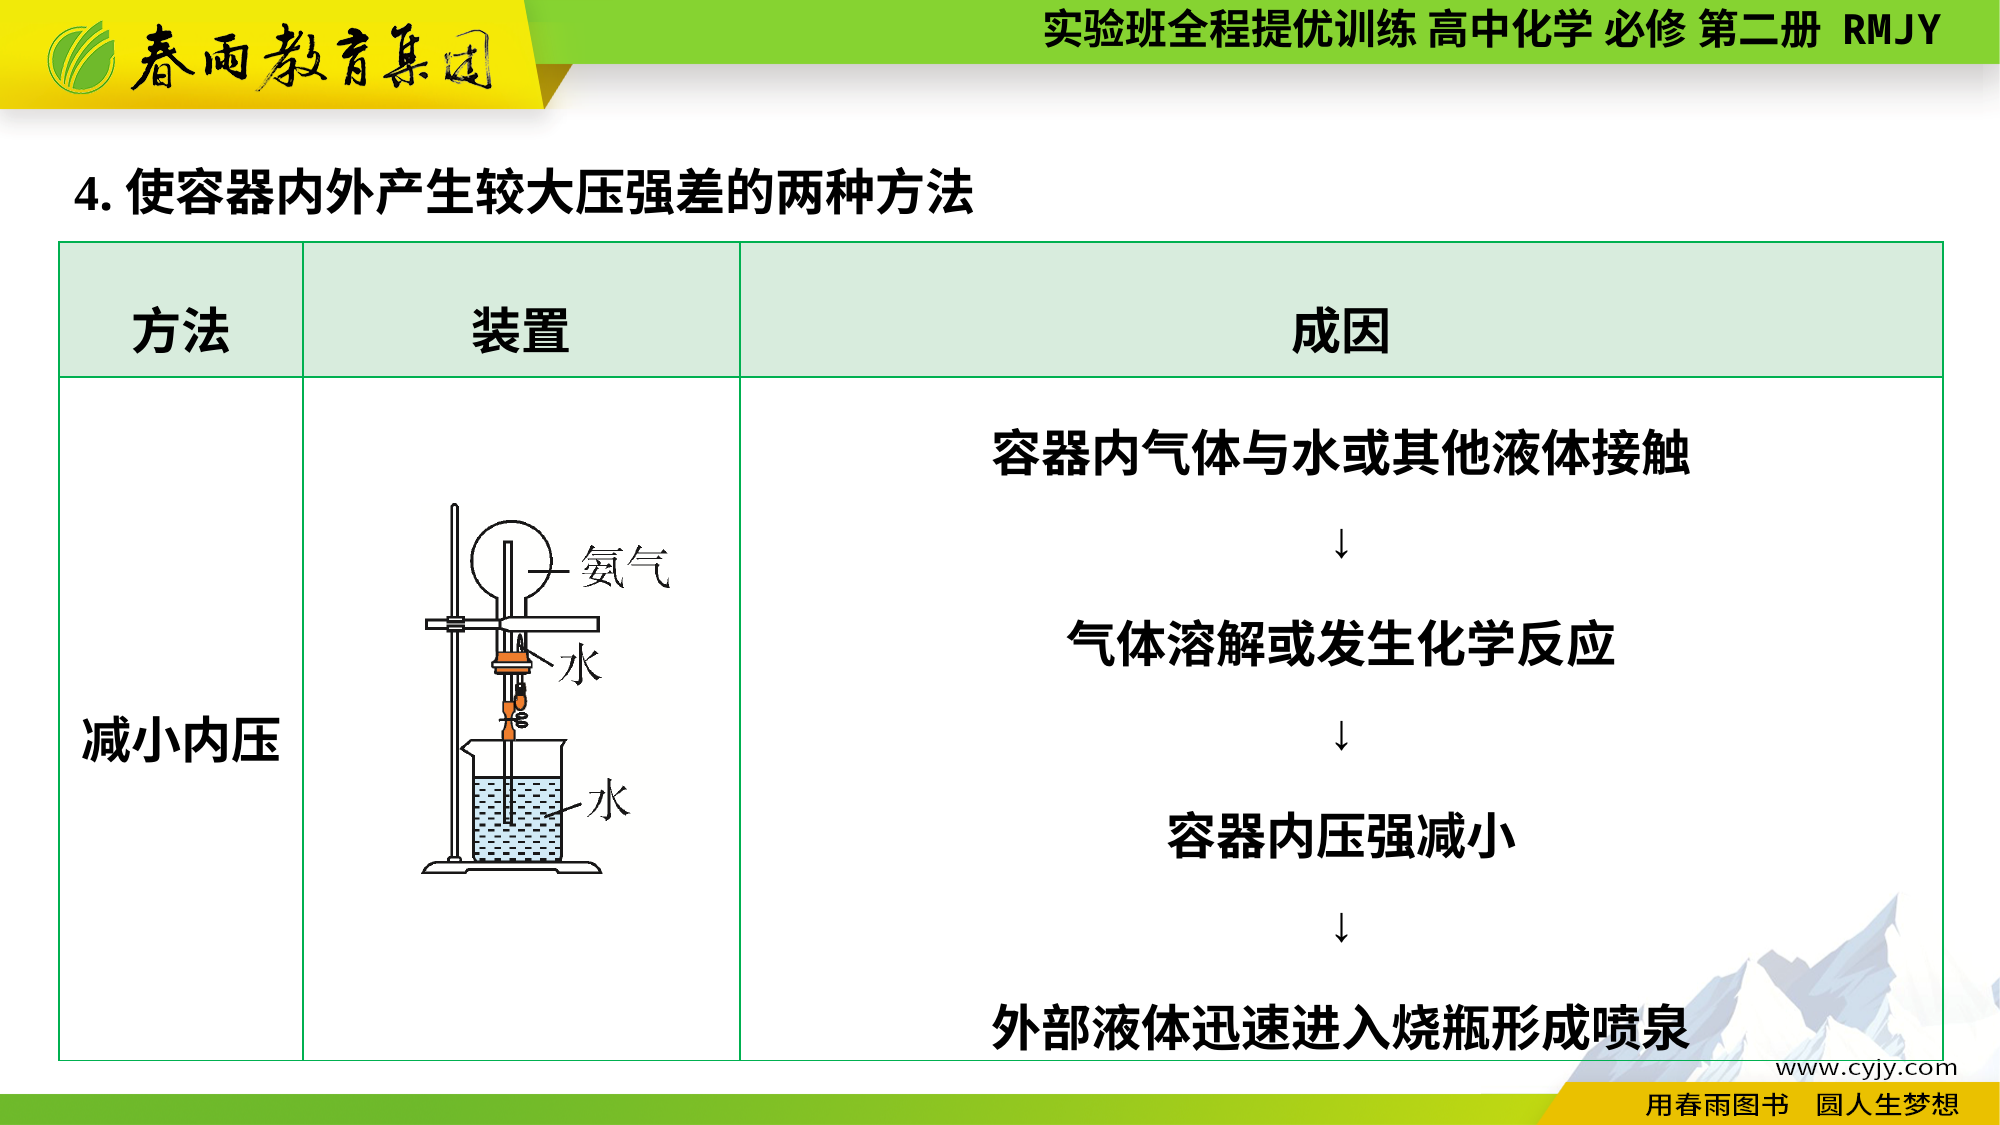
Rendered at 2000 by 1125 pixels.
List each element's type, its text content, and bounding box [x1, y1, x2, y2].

table_cell [304, 378, 739, 1060]
table_cell 减小内压 [60, 378, 302, 1060]
picture [0, 0, 2000, 1125]
table_cell 容器内气体与水或其他液体接触 ↓ 气体溶解或发生化学反应 ↓ 容器内压强减小 ↓ 外部液体迅速进入烧瓶形成喷泉 [741, 378, 1942, 1060]
table_header 装置 [304, 243, 739, 376]
table_header 方法 [60, 243, 302, 376]
table_header 成因 [741, 243, 1942, 376]
list 4.使容器内外产生较大压强差的两种方法 [59, 122, 1944, 217]
